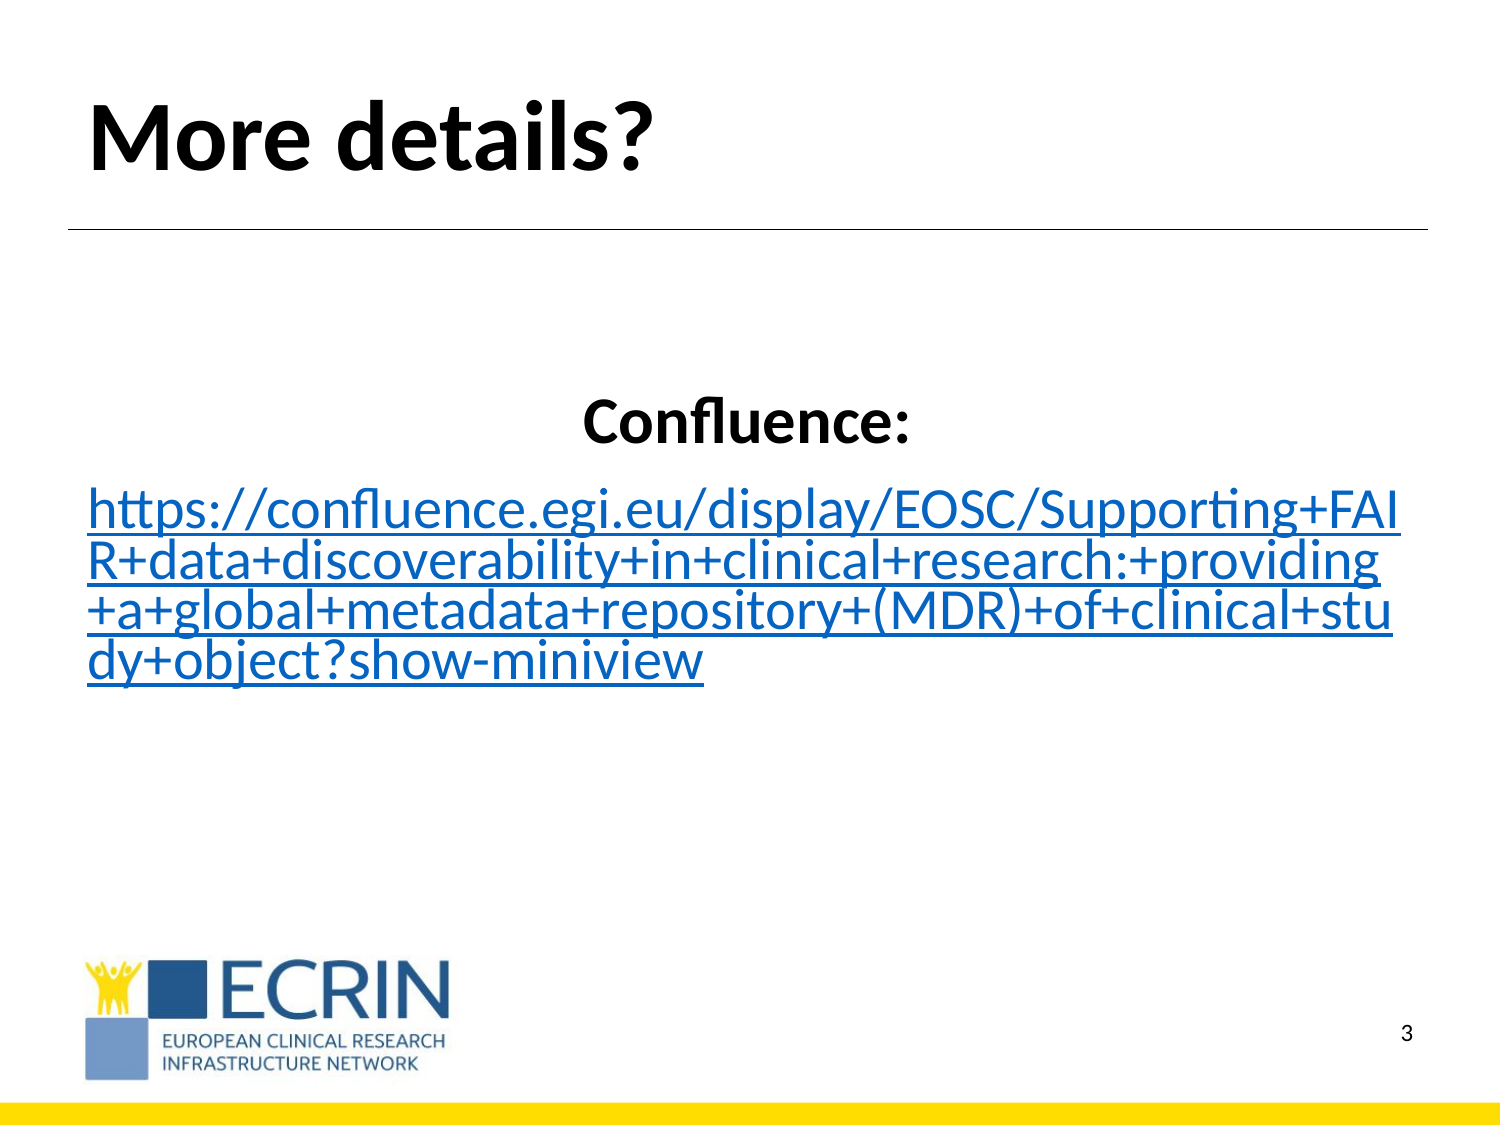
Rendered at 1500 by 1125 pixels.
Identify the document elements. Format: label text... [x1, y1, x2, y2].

title More details? [72, 59, 1424, 216]
slide_number 2 [1090, 1001, 1429, 1061]
picture [67, 939, 470, 1099]
list Confluence: https://confluence.egi.eu/display/EOSC/Supporting+FAIR+data+discoverability+in+clinical+research:+providing+a+global+metadata+repository+(MDR)+of+clinical+study+object?show-miniview [72, 378, 1424, 715]
